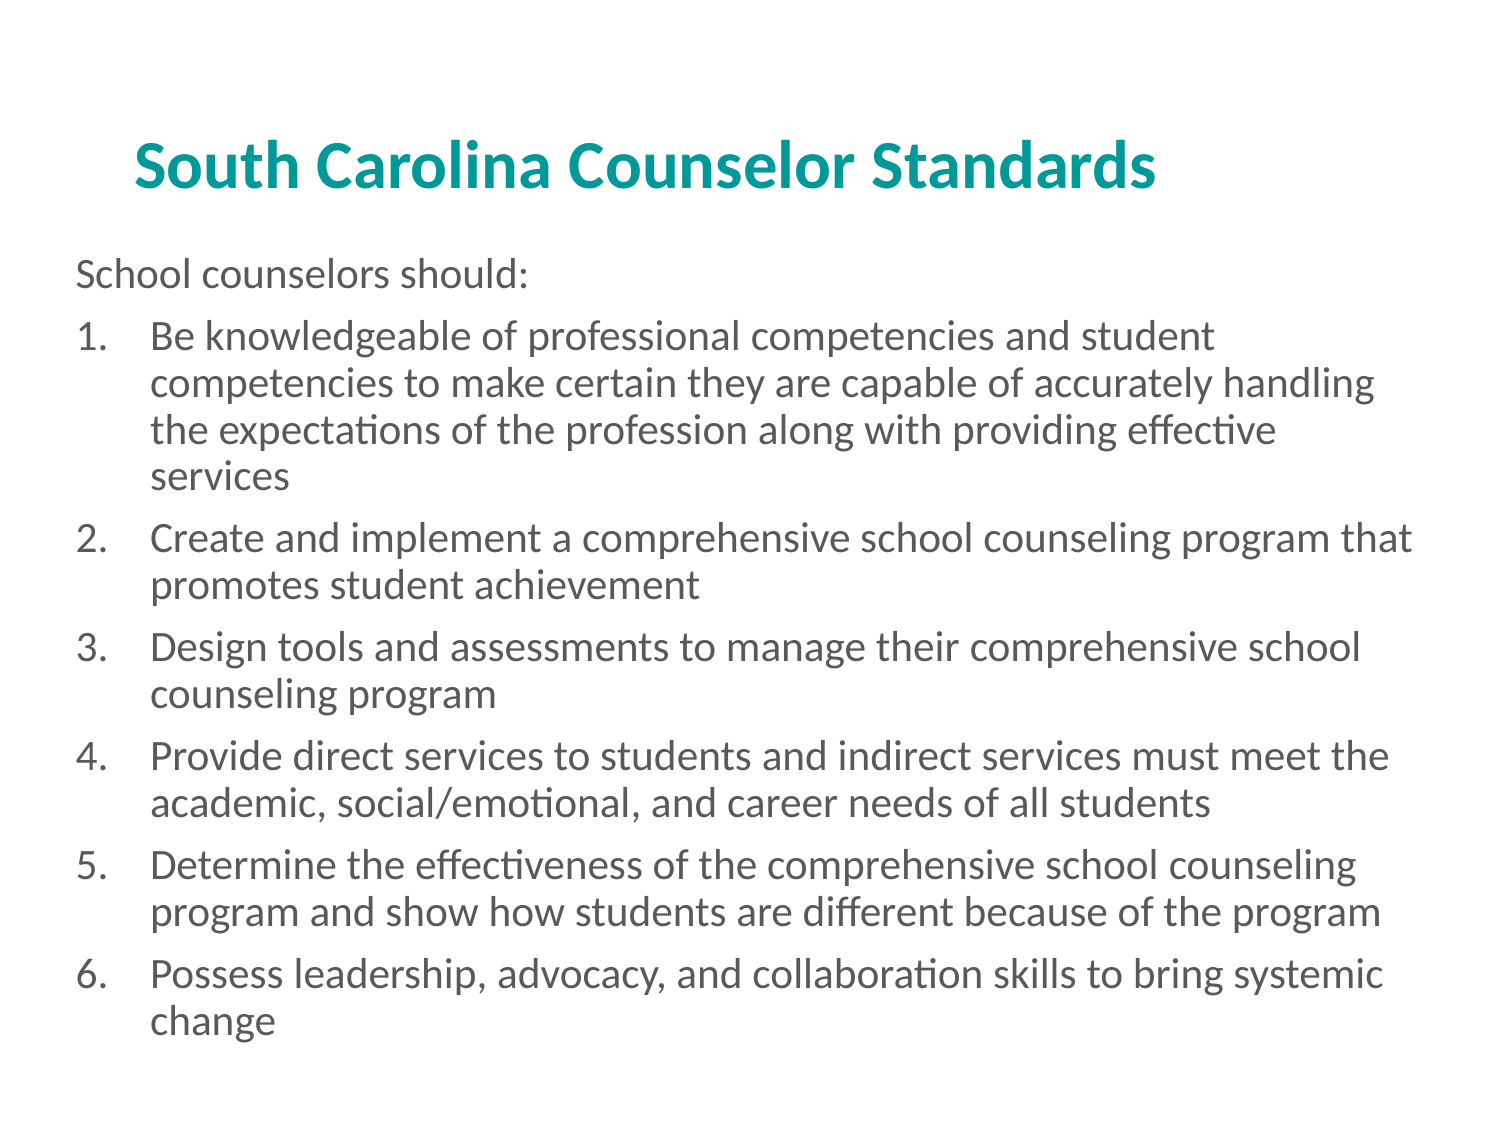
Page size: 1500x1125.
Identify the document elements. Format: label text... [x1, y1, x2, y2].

list School counselors should: Be knowledgeable of professional competencies and student competencies to make certain they are capable of accurately handling the expectations of the profession along with providing effective services Create and implement a comprehensive school counseling program that promotes student achievement Design tools and assessments to manage their comprehensive school counseling program Provide direct services to students and indirect services must meet the academic, social/emotional, and career needs of all students Determine the effectiveness of the comprehensive school counseling program and show how students are different because of the program Possess leadership, advocacy, and collaboration skills to bring systemic change [75, 251, 1427, 1049]
title South Carolina Counselor Standards [134, 0, 1366, 203]
